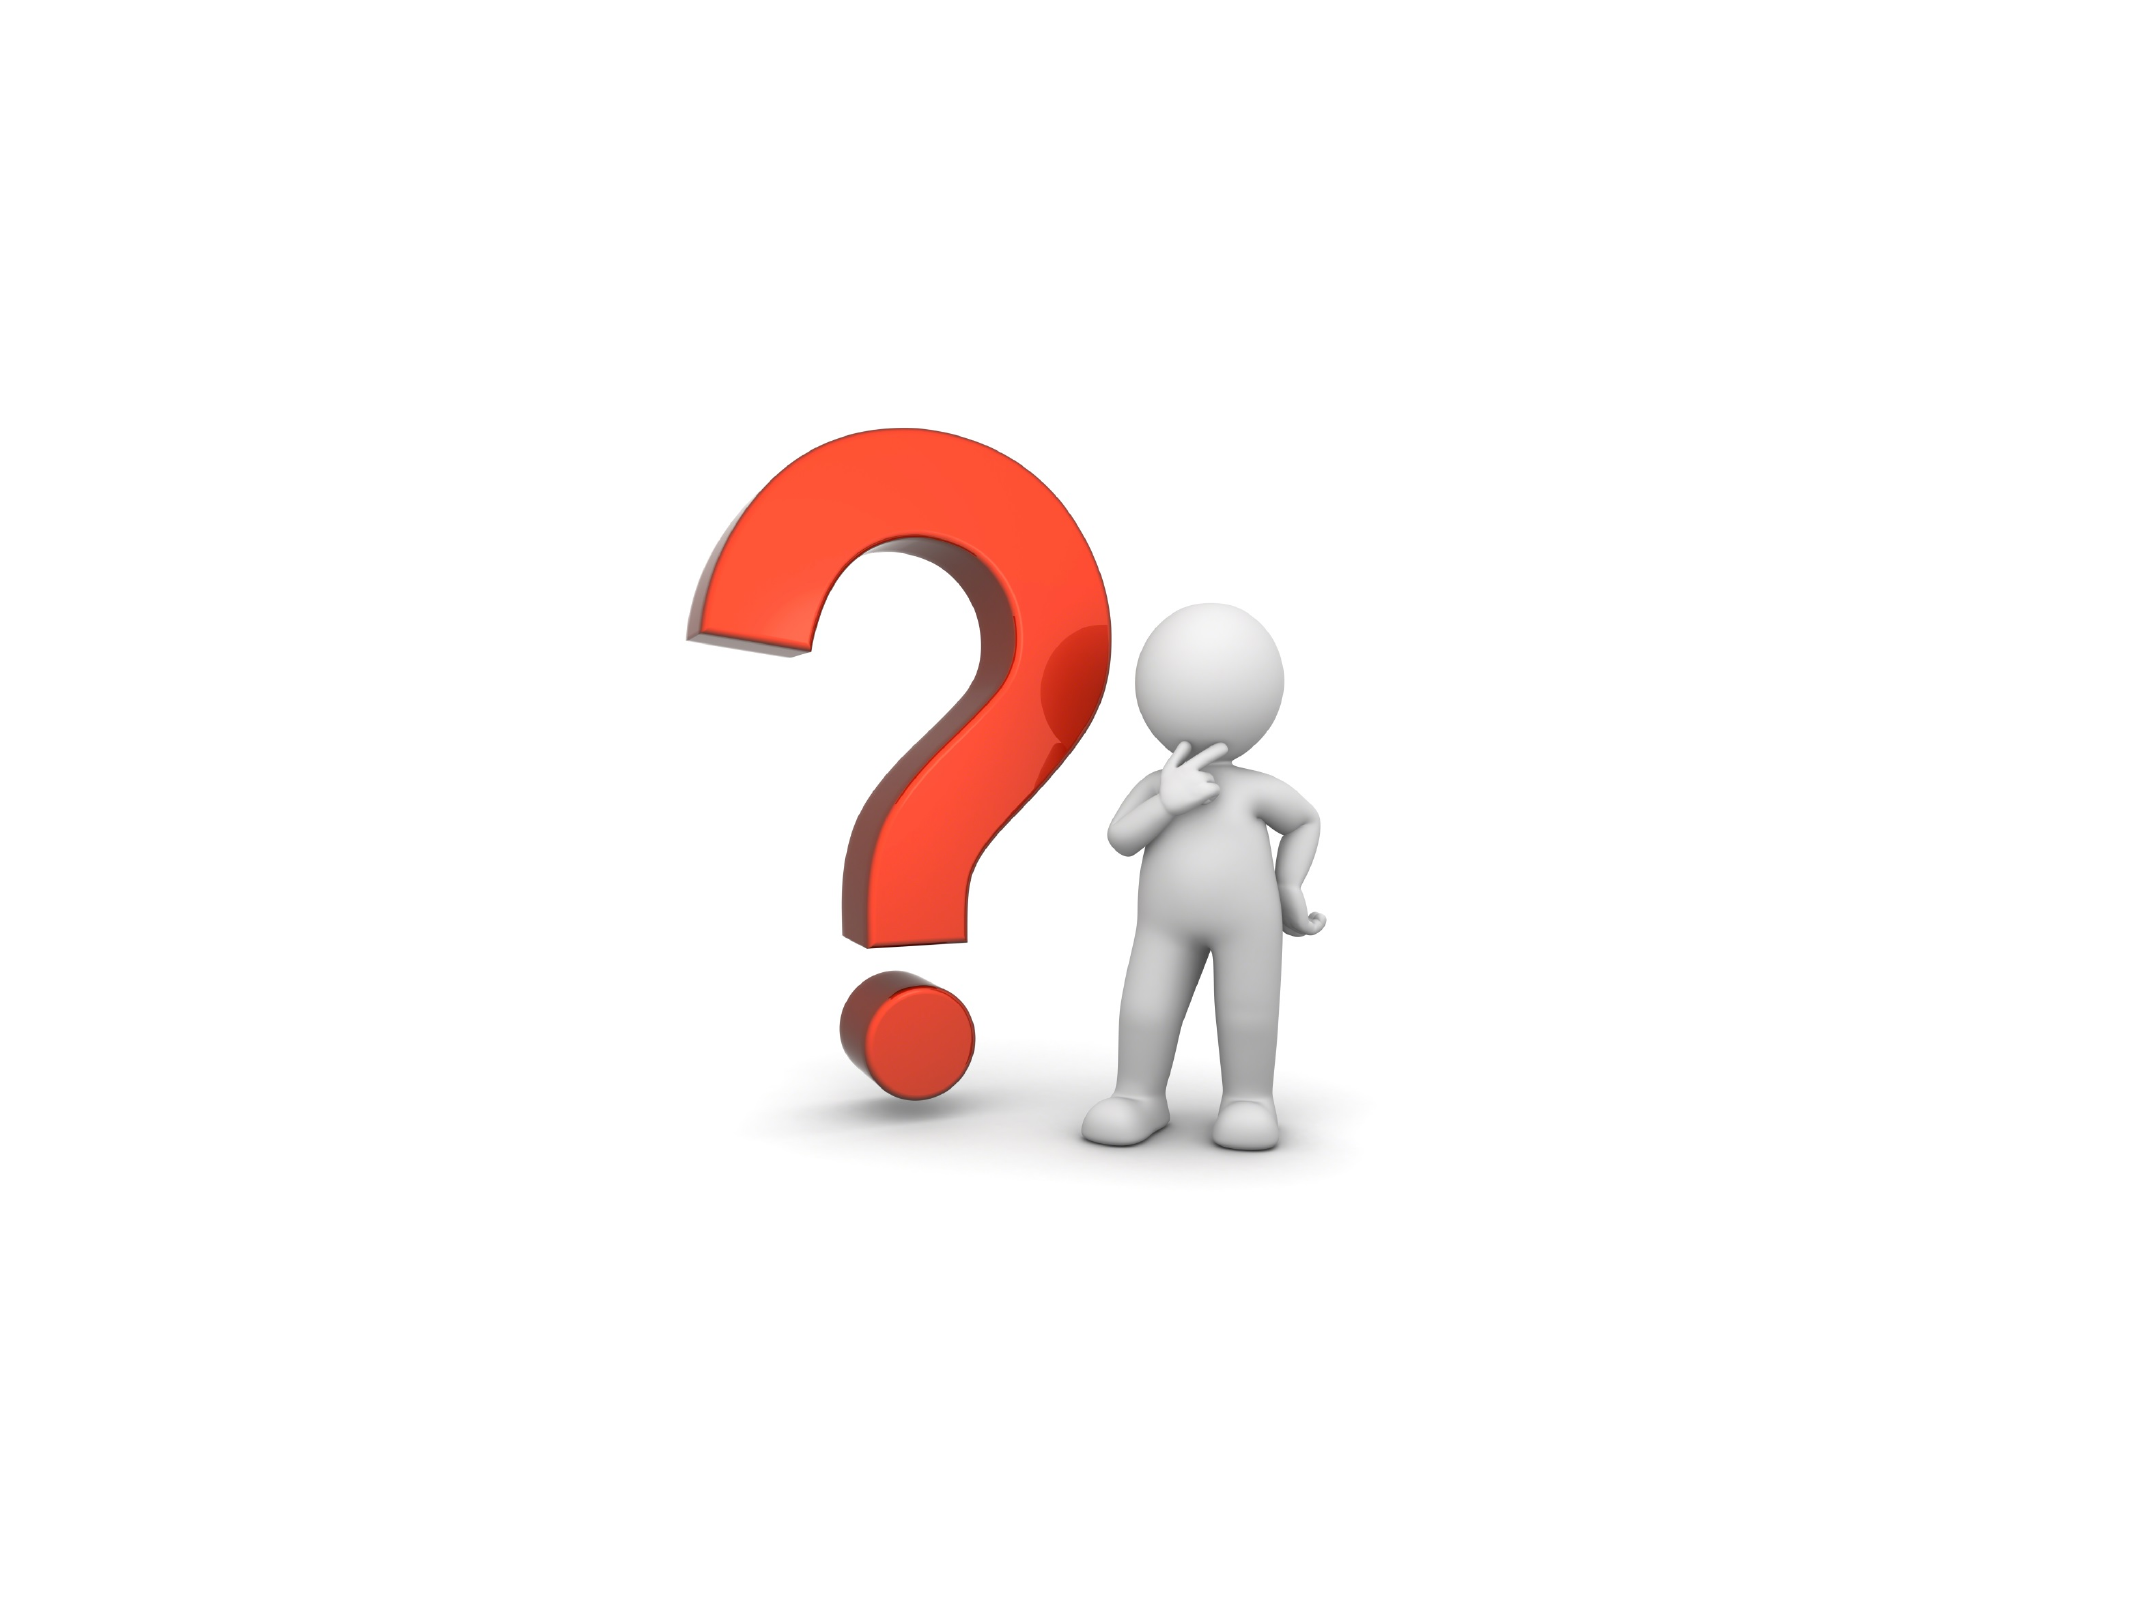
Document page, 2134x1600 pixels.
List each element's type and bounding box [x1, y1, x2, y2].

picture [591, 362, 1480, 1251]
